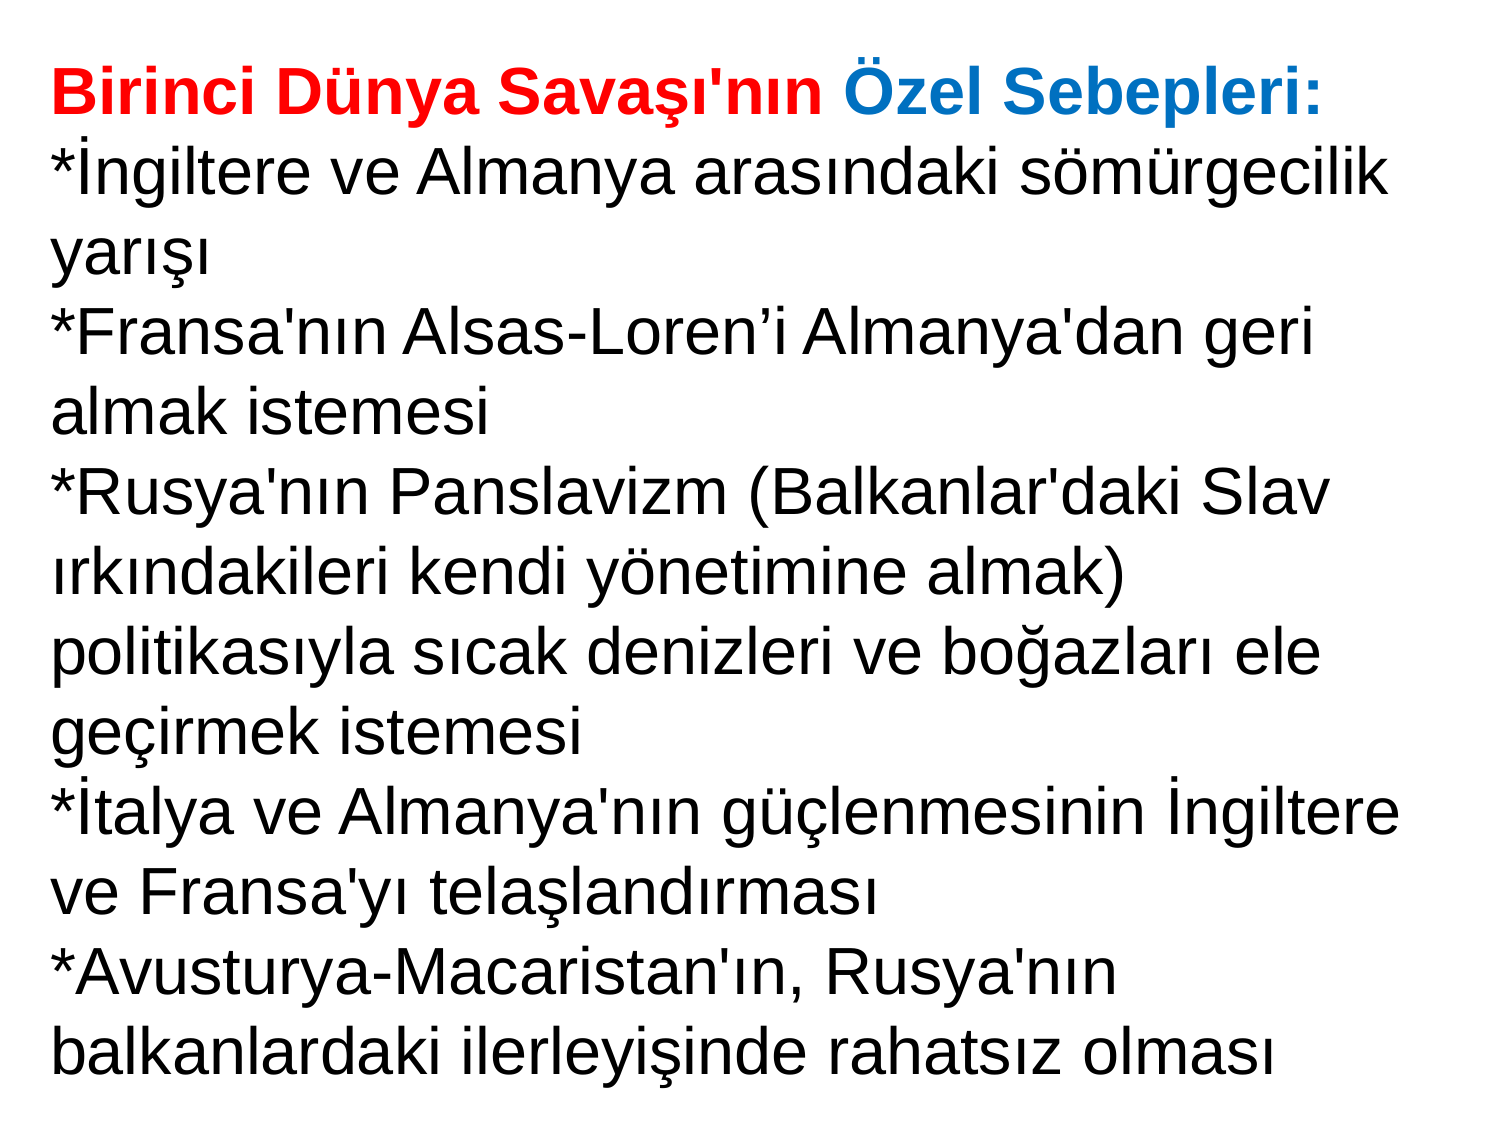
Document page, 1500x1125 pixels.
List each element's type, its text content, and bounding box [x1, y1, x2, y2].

text_box Birinci Dünya Savaşı'nın Özel Sebepleri: *İngiltere ve Almanya arasındaki sömürgecilik yarışı *Fransa'nın Alsas-Loren’i Almanya'dan geri almak istemesi *Rusya'nın Panslavizm (Balkanlar'daki Slav ırkındakileri kendi yönetimine almak) politikasıyla sıcak denizleri ve boğazları ele geçirmek istemesi *İtalya ve Almanya'nın güçlenmesinin İngiltere ve Fransa'yı telaşlandırması *Avusturya-Macaristan'ın, Rusya'nın balkanlardaki ilerleyişinde rahatsız olması [35, 40, 1465, 1095]
